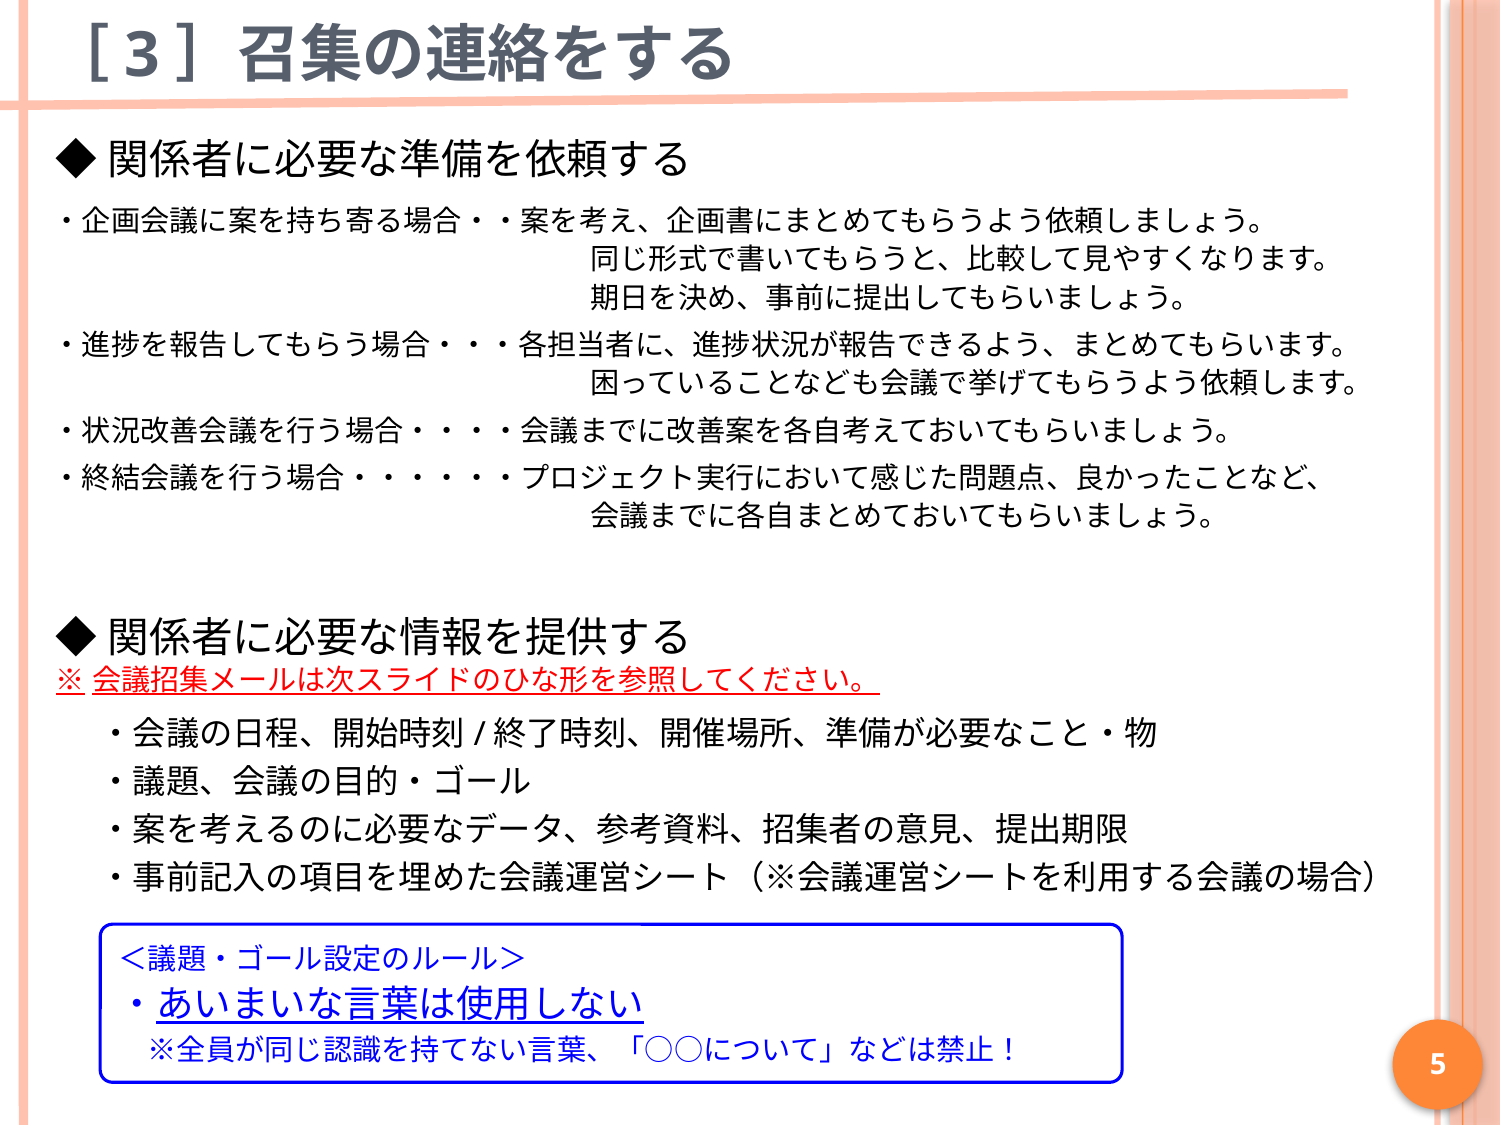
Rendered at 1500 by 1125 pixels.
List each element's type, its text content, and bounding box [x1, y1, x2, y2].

text_box ・会議の日程、開始時刻/終了時刻、開催場所、準備が必要なこと・物 ・議題、会議の目的・ゴール ・案を考えるのに必要なデータ、参考資料、招集者の意見、提出期限 ・事前記入の項目を埋めた会議運営シート（※会議運営シートを利用する会議の場合） [84, 697, 1412, 904]
text_box ◆関係者に必要な情報を提供する ※会議招集メールは次スライドのひな形を参照してください。 [41, 603, 1424, 704]
title ［3］召集の連絡をする [32, 2, 1348, 97]
text_box ◆関係者に必要な準備を依頼する [41, 125, 1424, 191]
text_box ・企画会議に案を持ち寄る場合・・案を考え、企画書にまとめてもらうよう依頼しましょう。 同じ形式で書いてもらうと、比較して見やすくなります。 期日を決め、事前に提出してもらいましょう。 ・進捗を報告してもらう場合・・・各担当者に、進捗状況が報告できるよう、まとめてもらいます。 困っていることなども会議で挙げてもらうよう依頼します。 ・状況改善会議を行う場合・・・・会議までに改善案を各自考えておいてもらいましょう。 ・終結会議を行う場合・・・・・・プロジェクト実行において感じた問題点、良かったことなど、 会議までに各自まとめておいてもらいましょう。 [37, 191, 1389, 540]
text_box ＜議題・ゴール設定のルール＞ ・あいまいな言葉は使用しない ※全員が同じ認識を持てない言葉、「○○について」などは禁止！ [100, 924, 1123, 1083]
slide_number 5 [1388, 1022, 1489, 1108]
